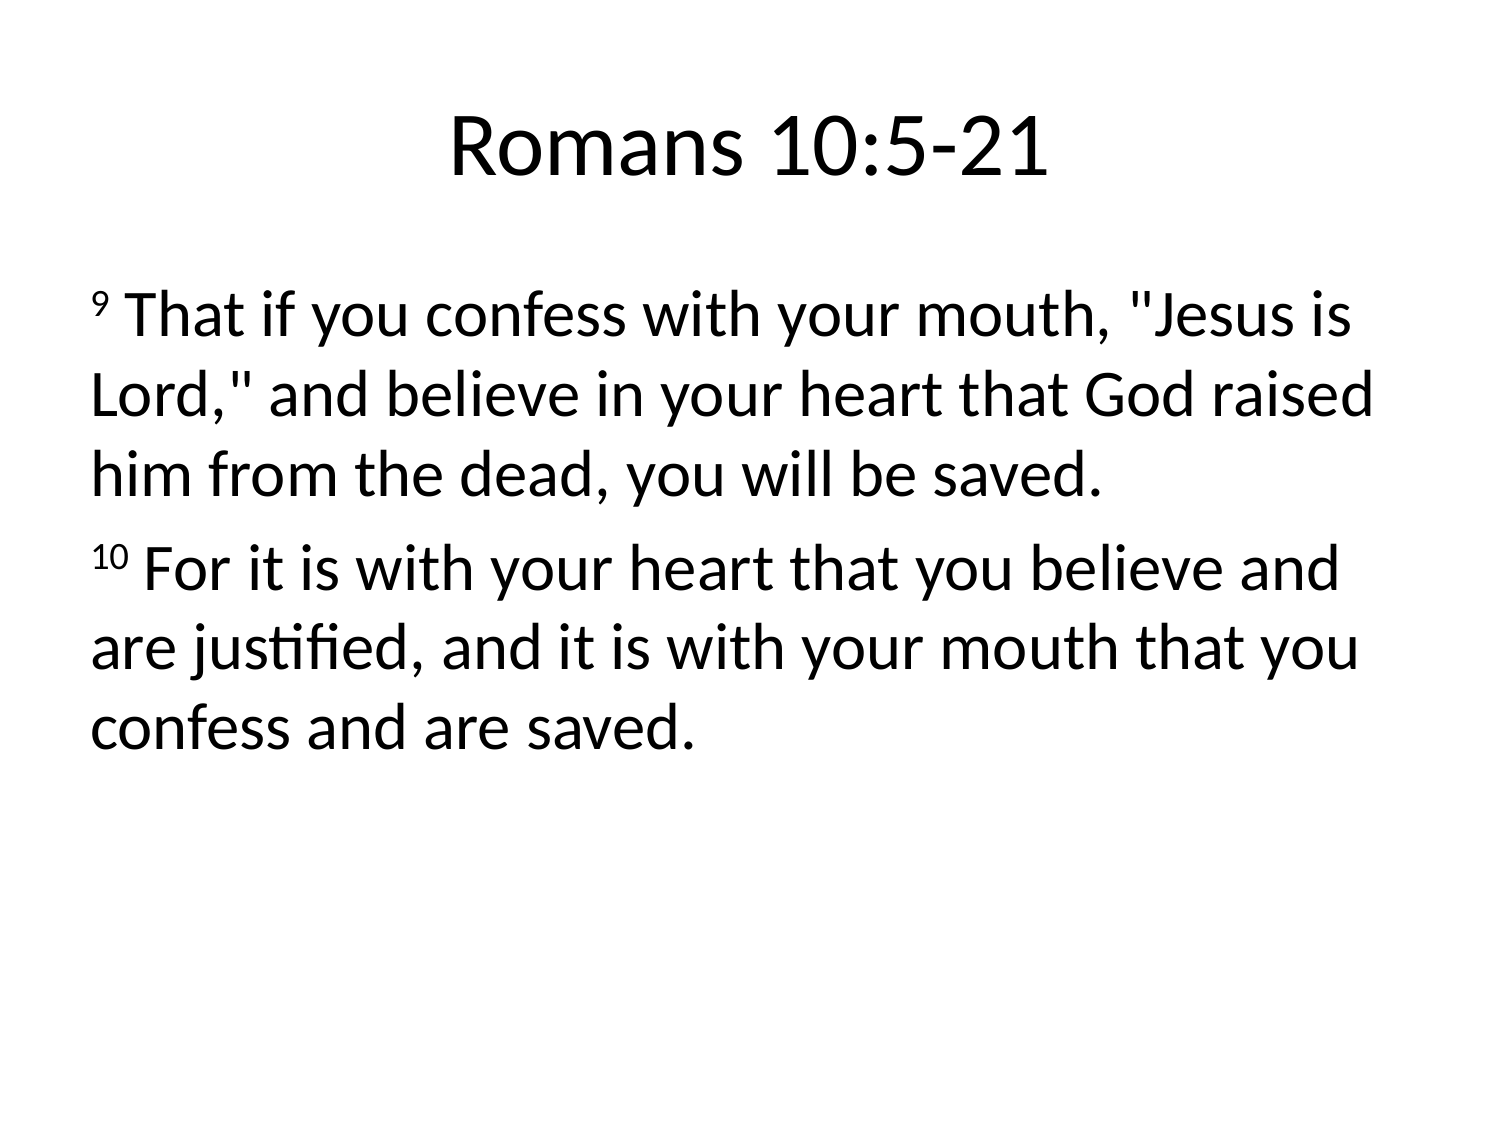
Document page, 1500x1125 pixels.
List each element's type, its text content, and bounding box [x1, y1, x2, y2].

list 9 That if you confess with your mouth, "Jesus is Lord," and believe in your heart that God raised him from the dead, you will be saved. 10 For it is with your heart that you believe and are justified, and it is with your mouth that you confess and are saved. [75, 262, 1425, 1005]
title Romans 10:5-21 [75, 45, 1425, 233]
